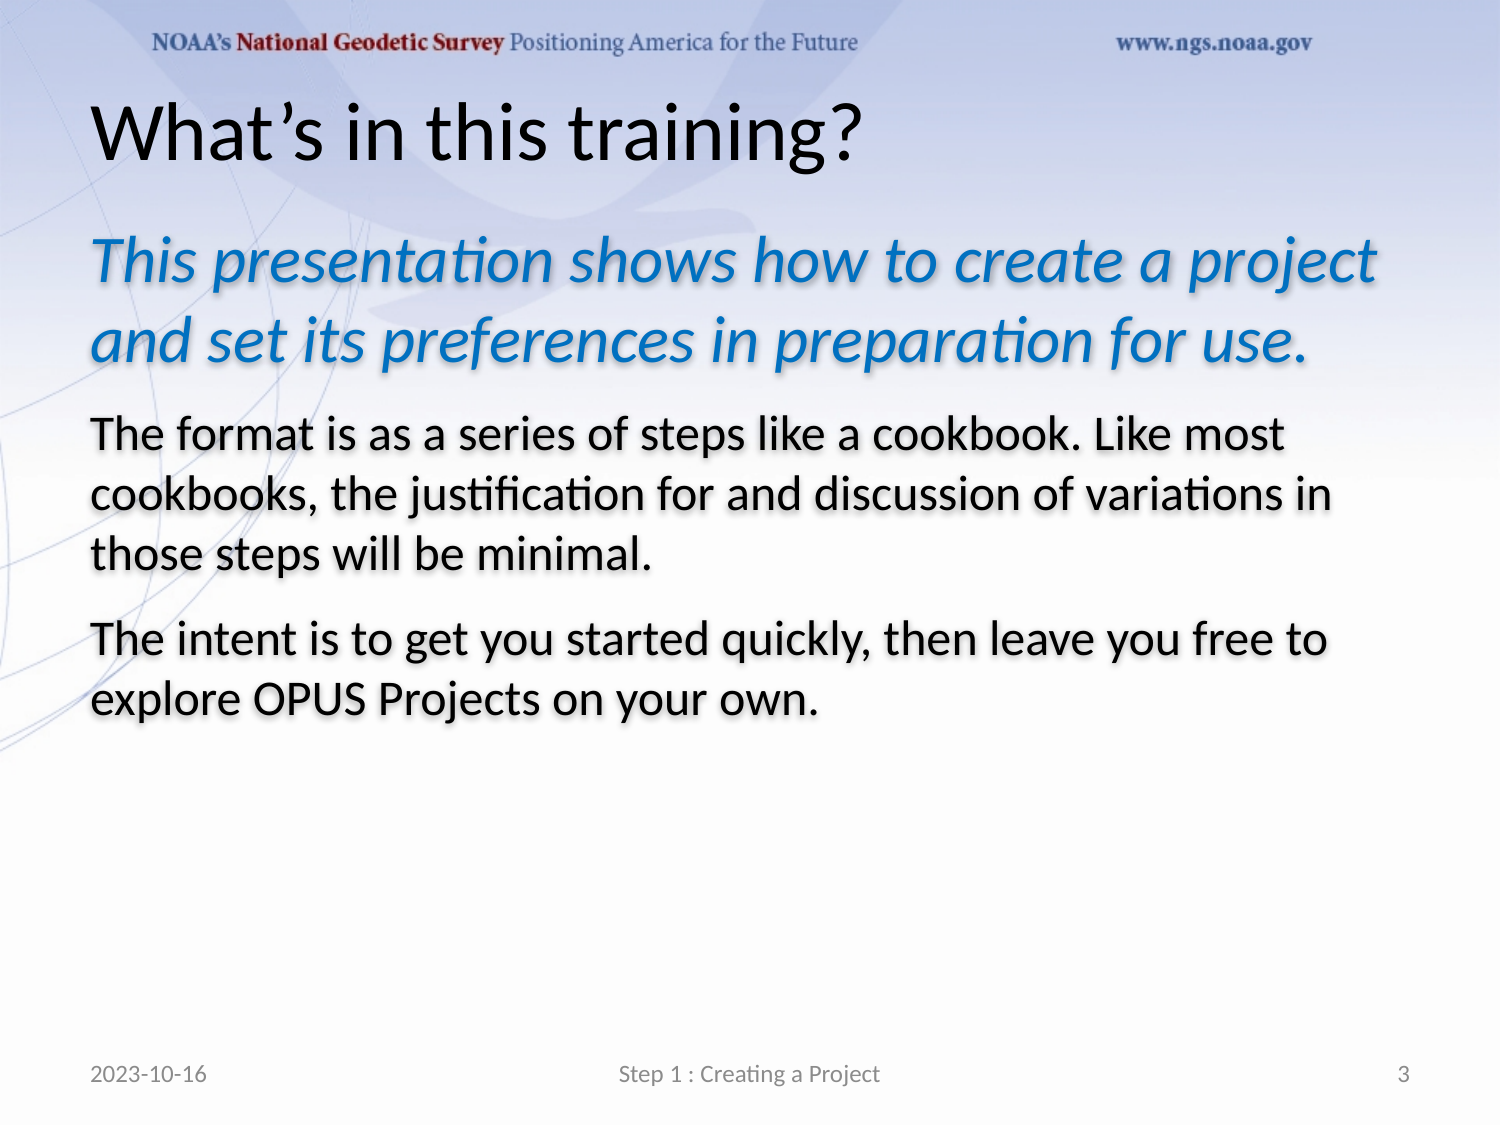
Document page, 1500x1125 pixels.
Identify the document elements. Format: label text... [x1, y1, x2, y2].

footer Step 1 : Creating a Project [512, 1042, 988, 1103]
text_box This presentation shows how to create a project and set its preferences in preparation for use. The format is as a series of steps like a cookbook. Like most cookbooks, the justification for and discussion of variations in those steps will be minimal. The intent is to get you started quickly, then leave you free to explore OPUS Projects on your own. [74, 208, 1425, 733]
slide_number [75, 1042, 425, 1103]
picture [0, 0, 1500, 1125]
slide_number 3 [1074, 1042, 1425, 1103]
title What’s in this training? [74, 74, 1426, 181]
